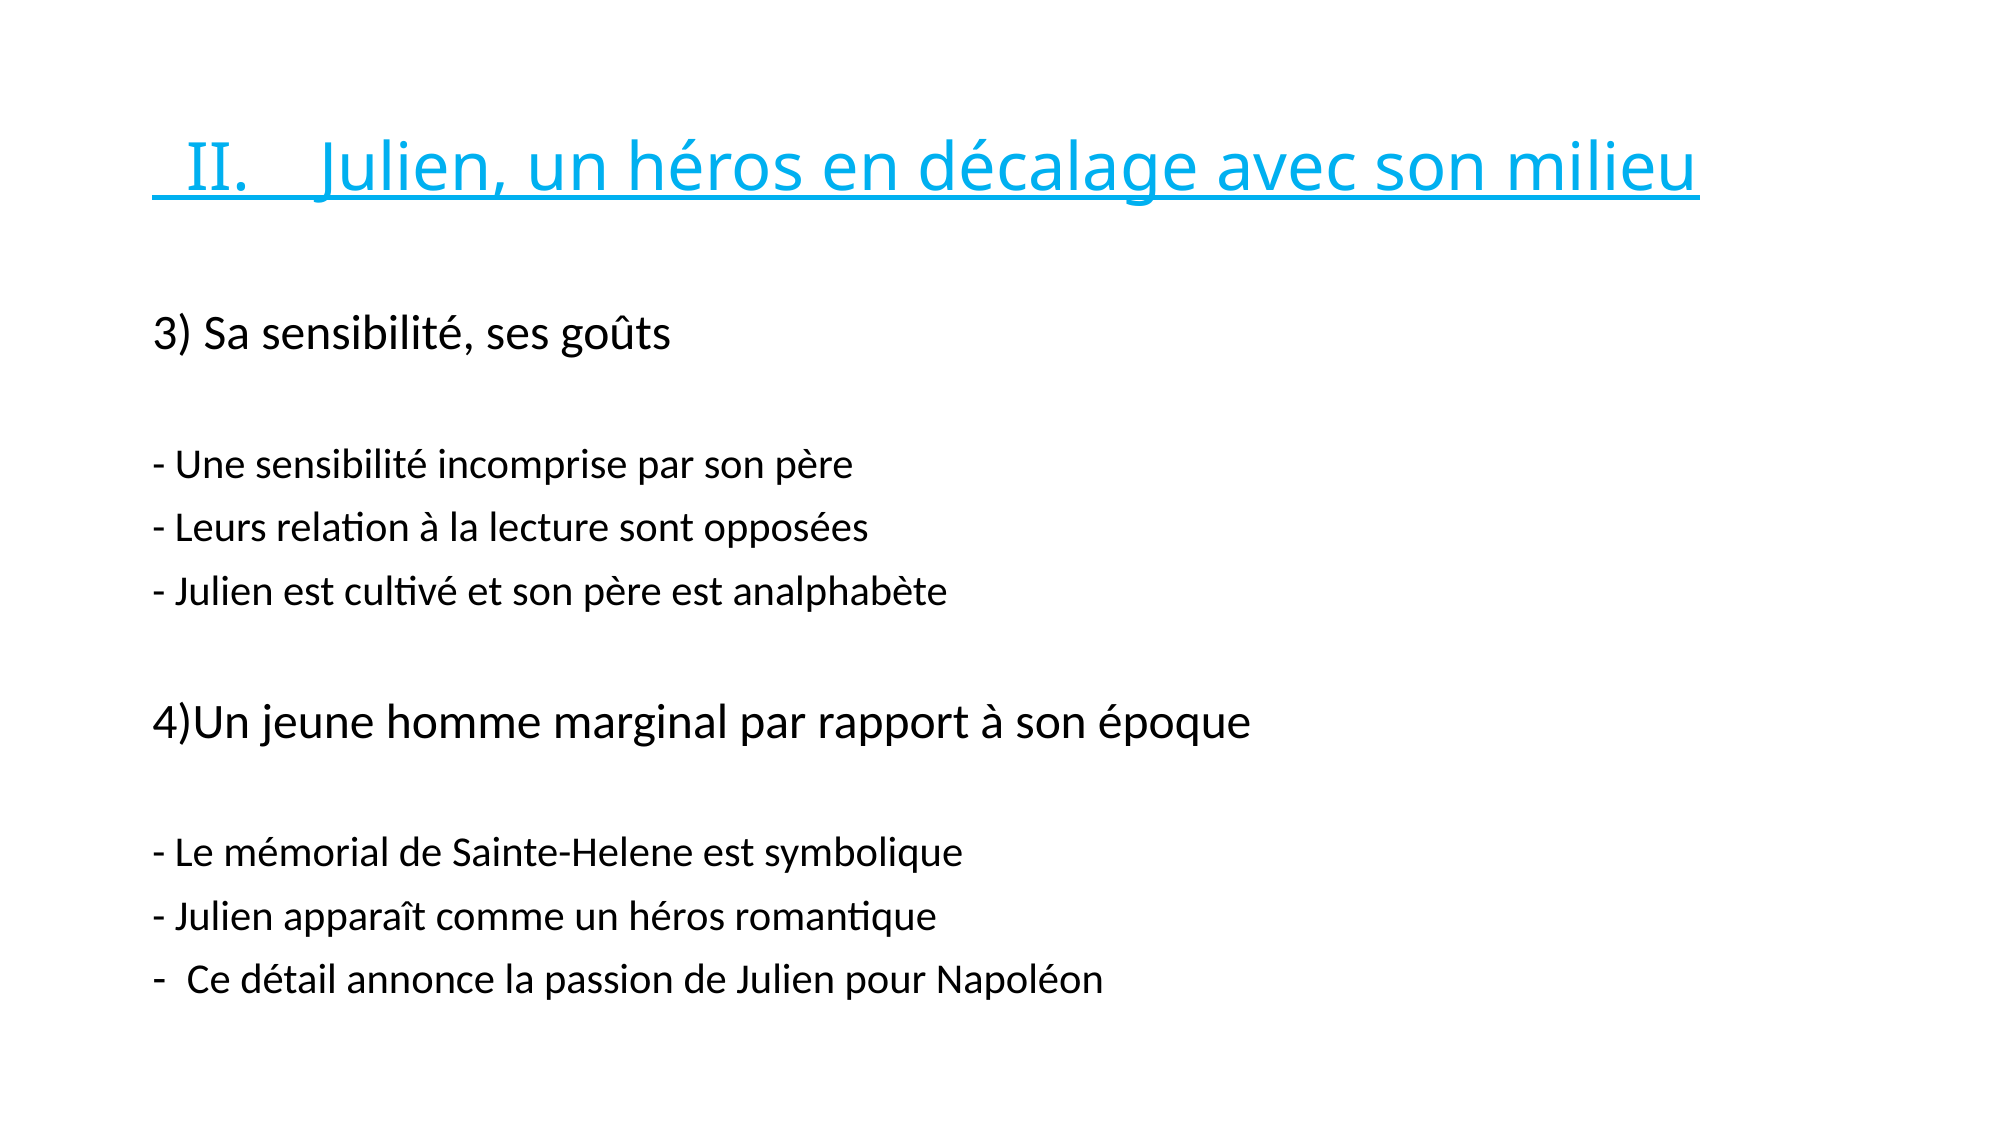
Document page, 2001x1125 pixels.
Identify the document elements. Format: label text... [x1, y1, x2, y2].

title II. Julien, un héros en décalage avec son milieu [137, 59, 1863, 278]
list 3) Sa sensibilité, ses goûts - Une sensibilité incomprise par son père - Leurs relation à la lecture sont opposées - Julien est cultivé et son père est analphabète 4)Un jeune homme marginal par rapport à son époque - Le mémorial de Sainte-Helene est symbolique - Julien apparaît comme un héros romantique Ce détail annonce la passion de Julien pour Napoléon [137, 299, 1863, 1014]
